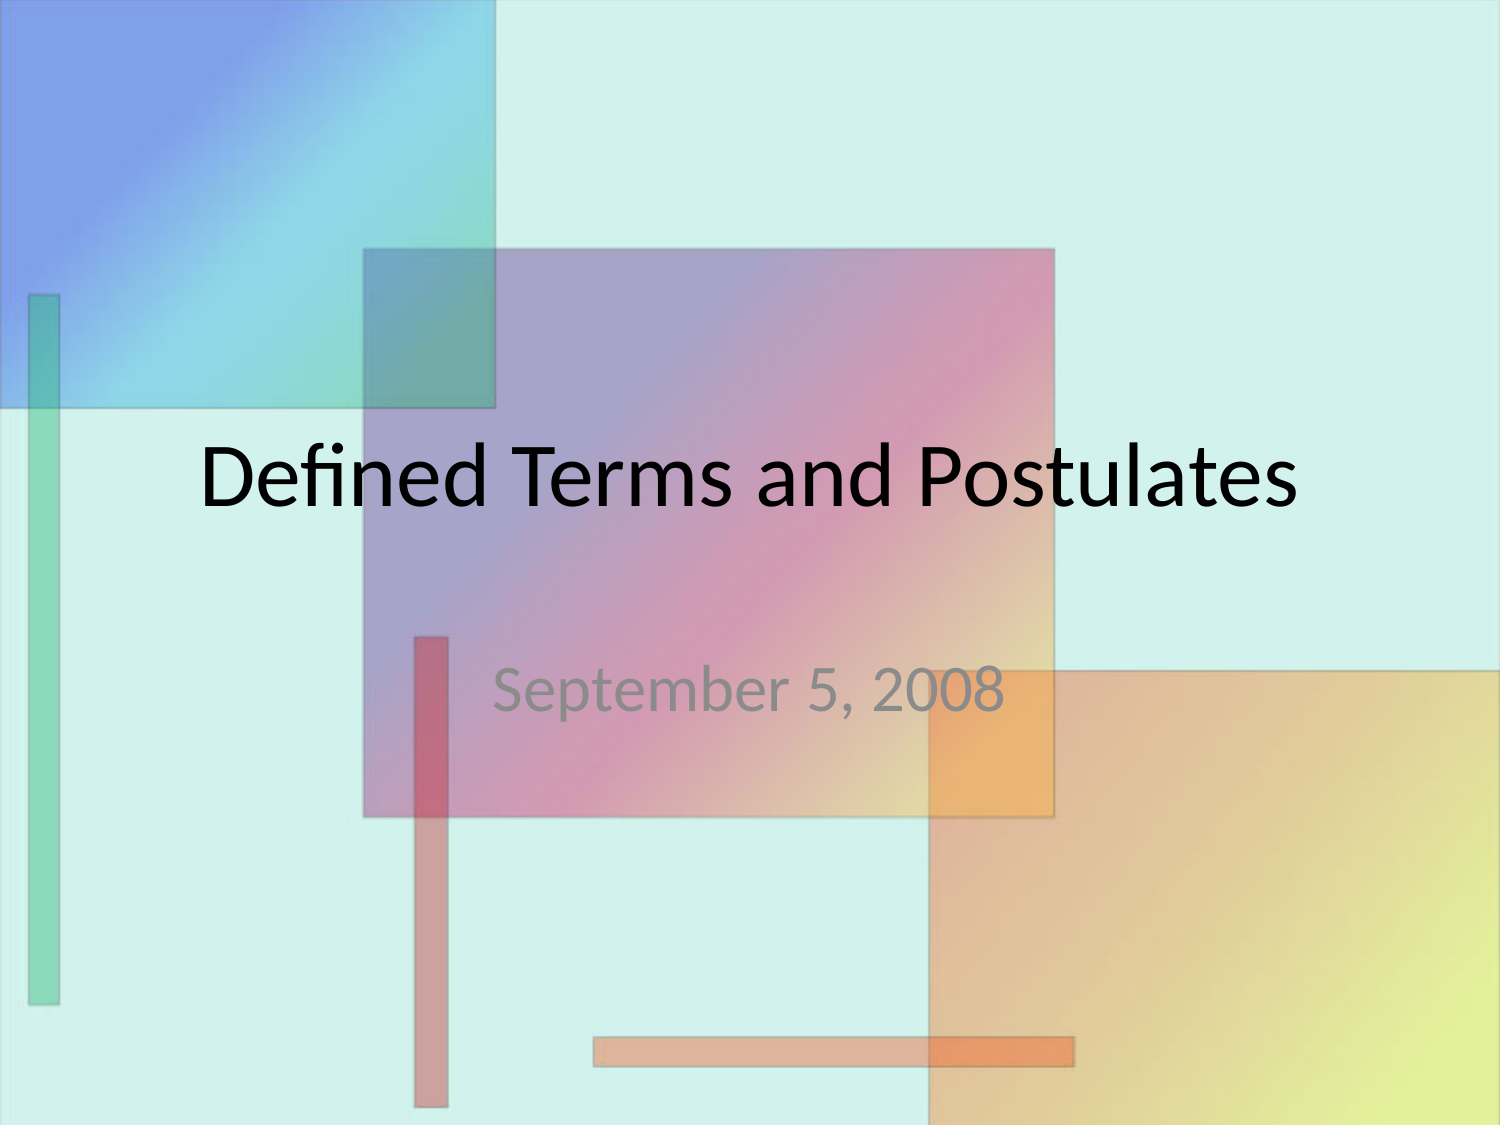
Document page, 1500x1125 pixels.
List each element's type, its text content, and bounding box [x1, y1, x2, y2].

title Defined Terms and Postulates [112, 349, 1388, 591]
picture [0, 0, 1500, 1125]
subtitle September 5, 2008 [225, 637, 1275, 925]
